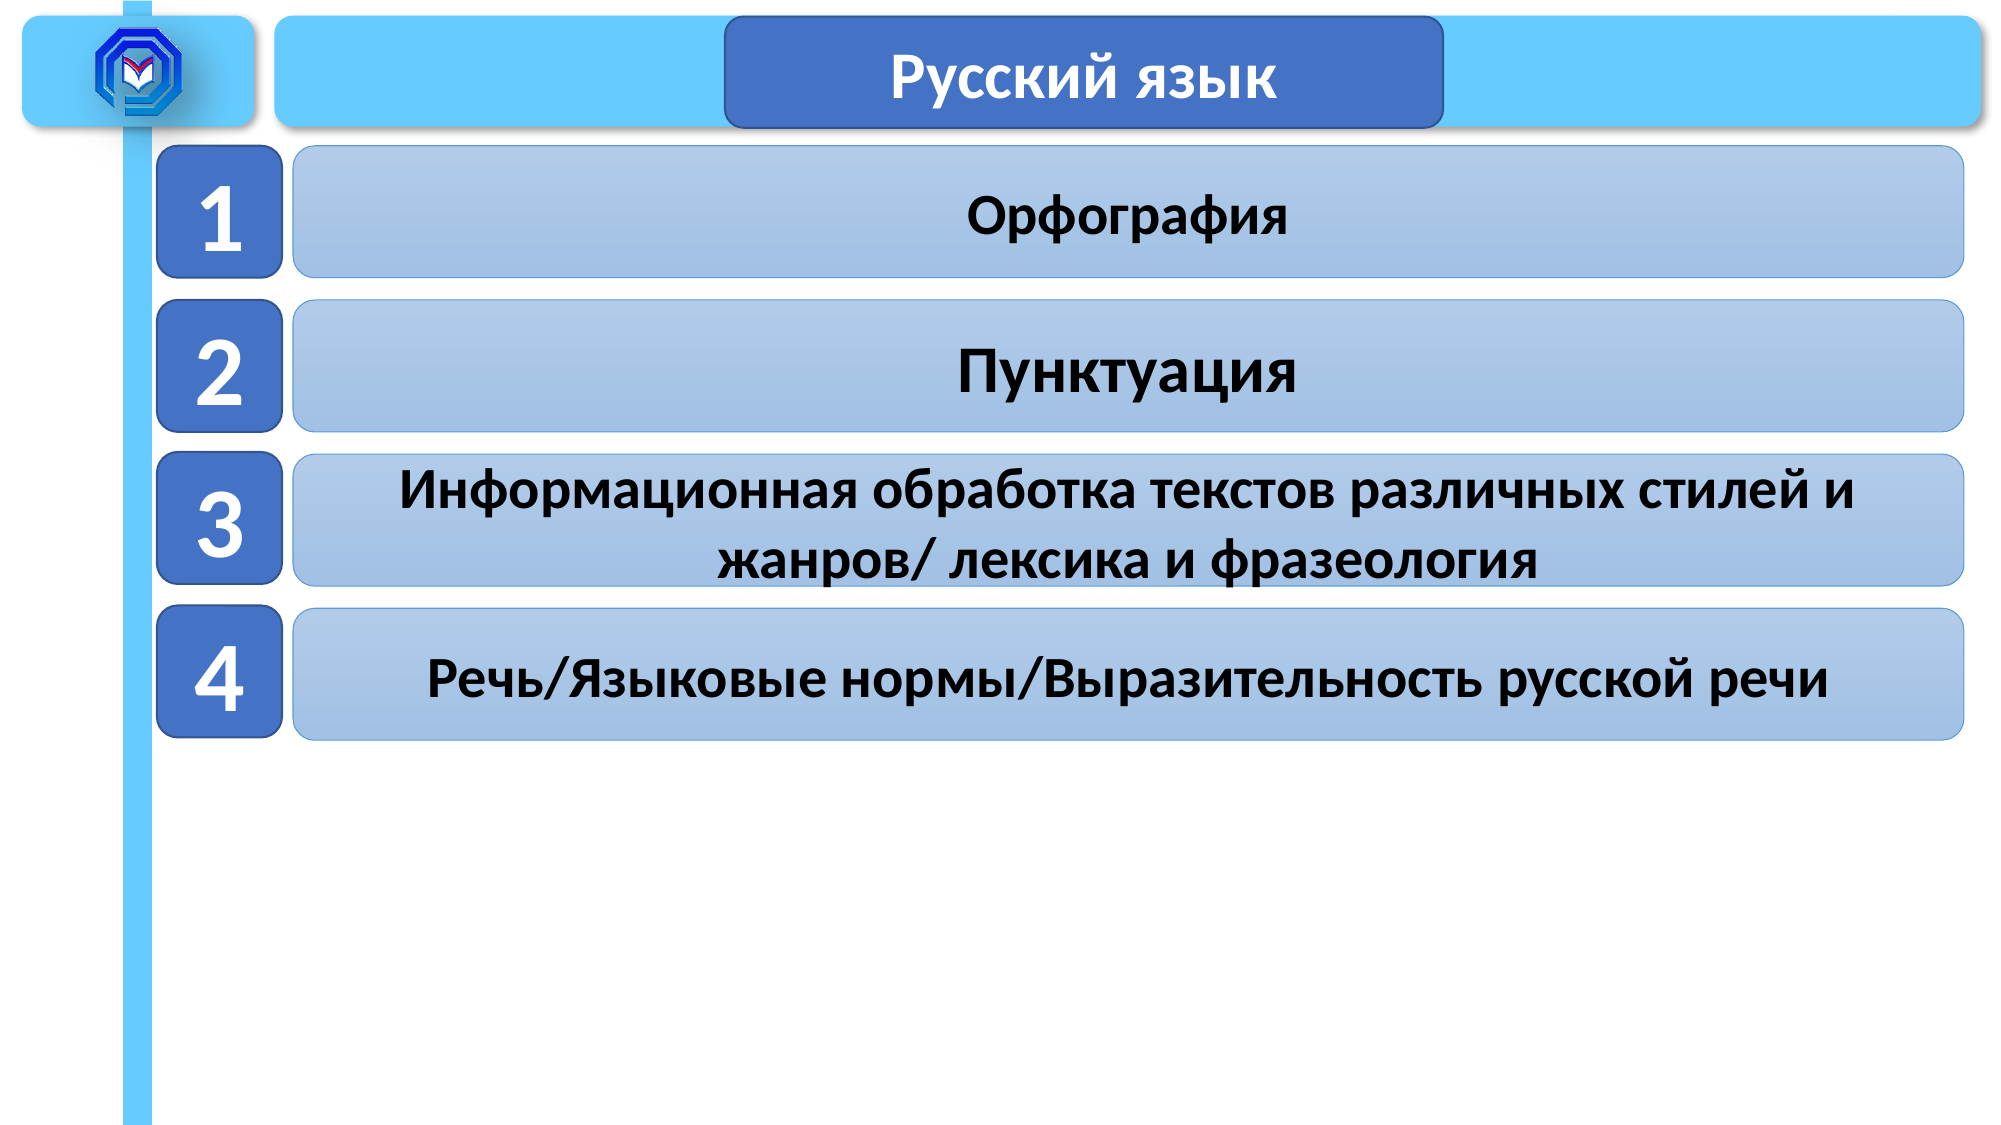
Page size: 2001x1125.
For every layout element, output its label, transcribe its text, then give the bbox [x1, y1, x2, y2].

text_box 4 [155, 604, 284, 739]
text_box 2 [155, 298, 284, 433]
picture [91, 23, 186, 119]
text_box Русский язык [723, 15, 1445, 129]
text_box Речь/Языковые нормы/Выразительность русской речи [292, 607, 1965, 741]
text_box Орфография [292, 145, 1965, 279]
text_box Информационная обработка текстов различных стилей и жанров/ лексика и фразеология [292, 453, 1965, 587]
text_box 3 [155, 450, 284, 585]
text_box 1 [155, 144, 284, 279]
text_box Пунктуация [292, 299, 1965, 433]
